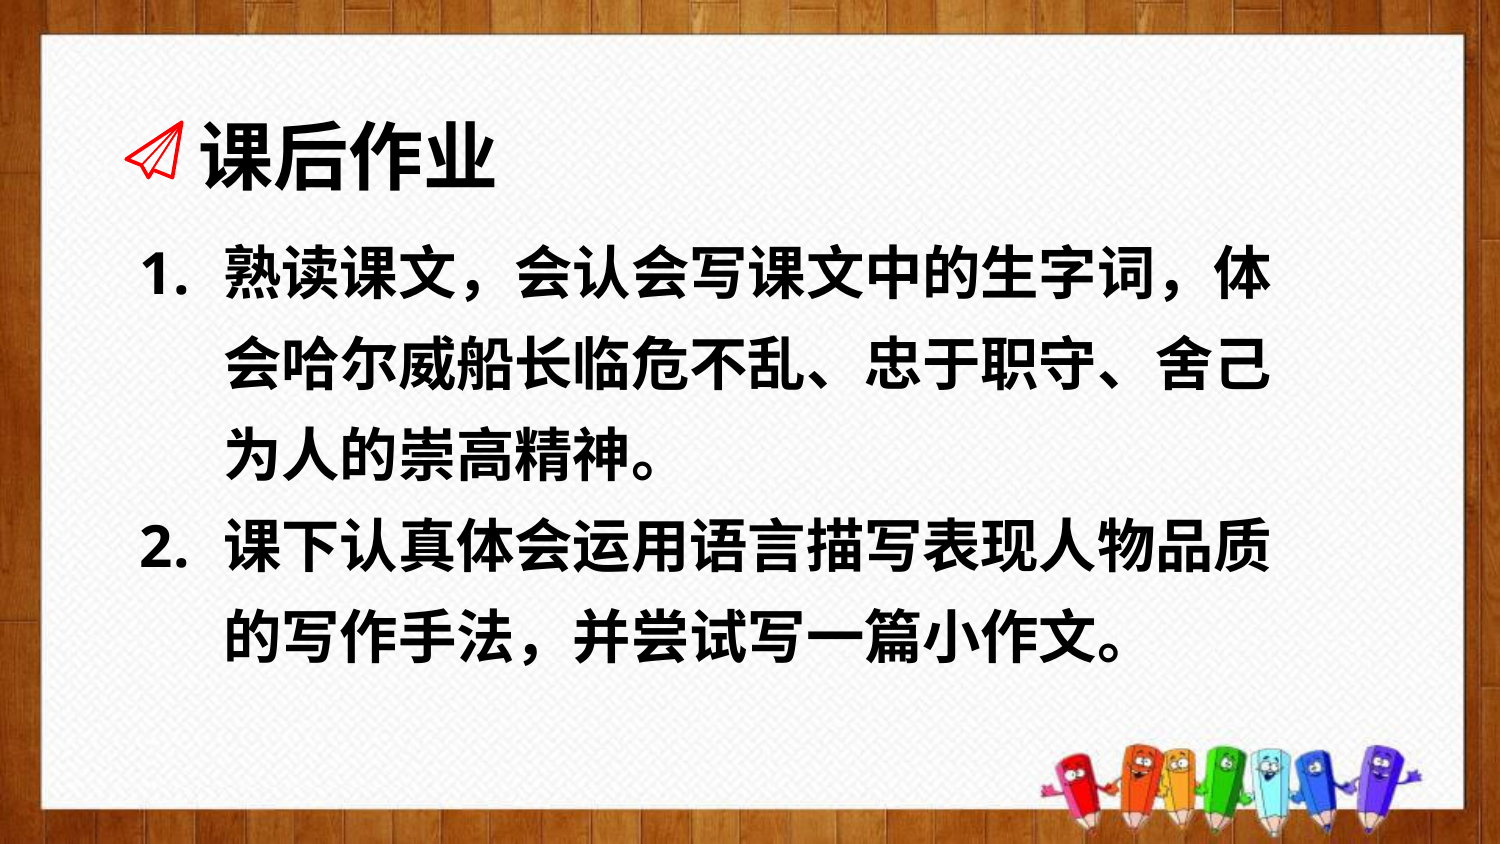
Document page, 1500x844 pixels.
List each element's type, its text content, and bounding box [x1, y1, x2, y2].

text_box 熟读课文，会认会写课文中的生字词，体会哈尔威船长临危不乱、忠于职守、舍己为人的崇高精神。 课下认真体会运用语言描写表现人物品质的写作手法，并尝试写一篇小作文。 [124, 207, 1327, 678]
picture [0, 0, 1500, 844]
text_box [124, 101, 546, 209]
